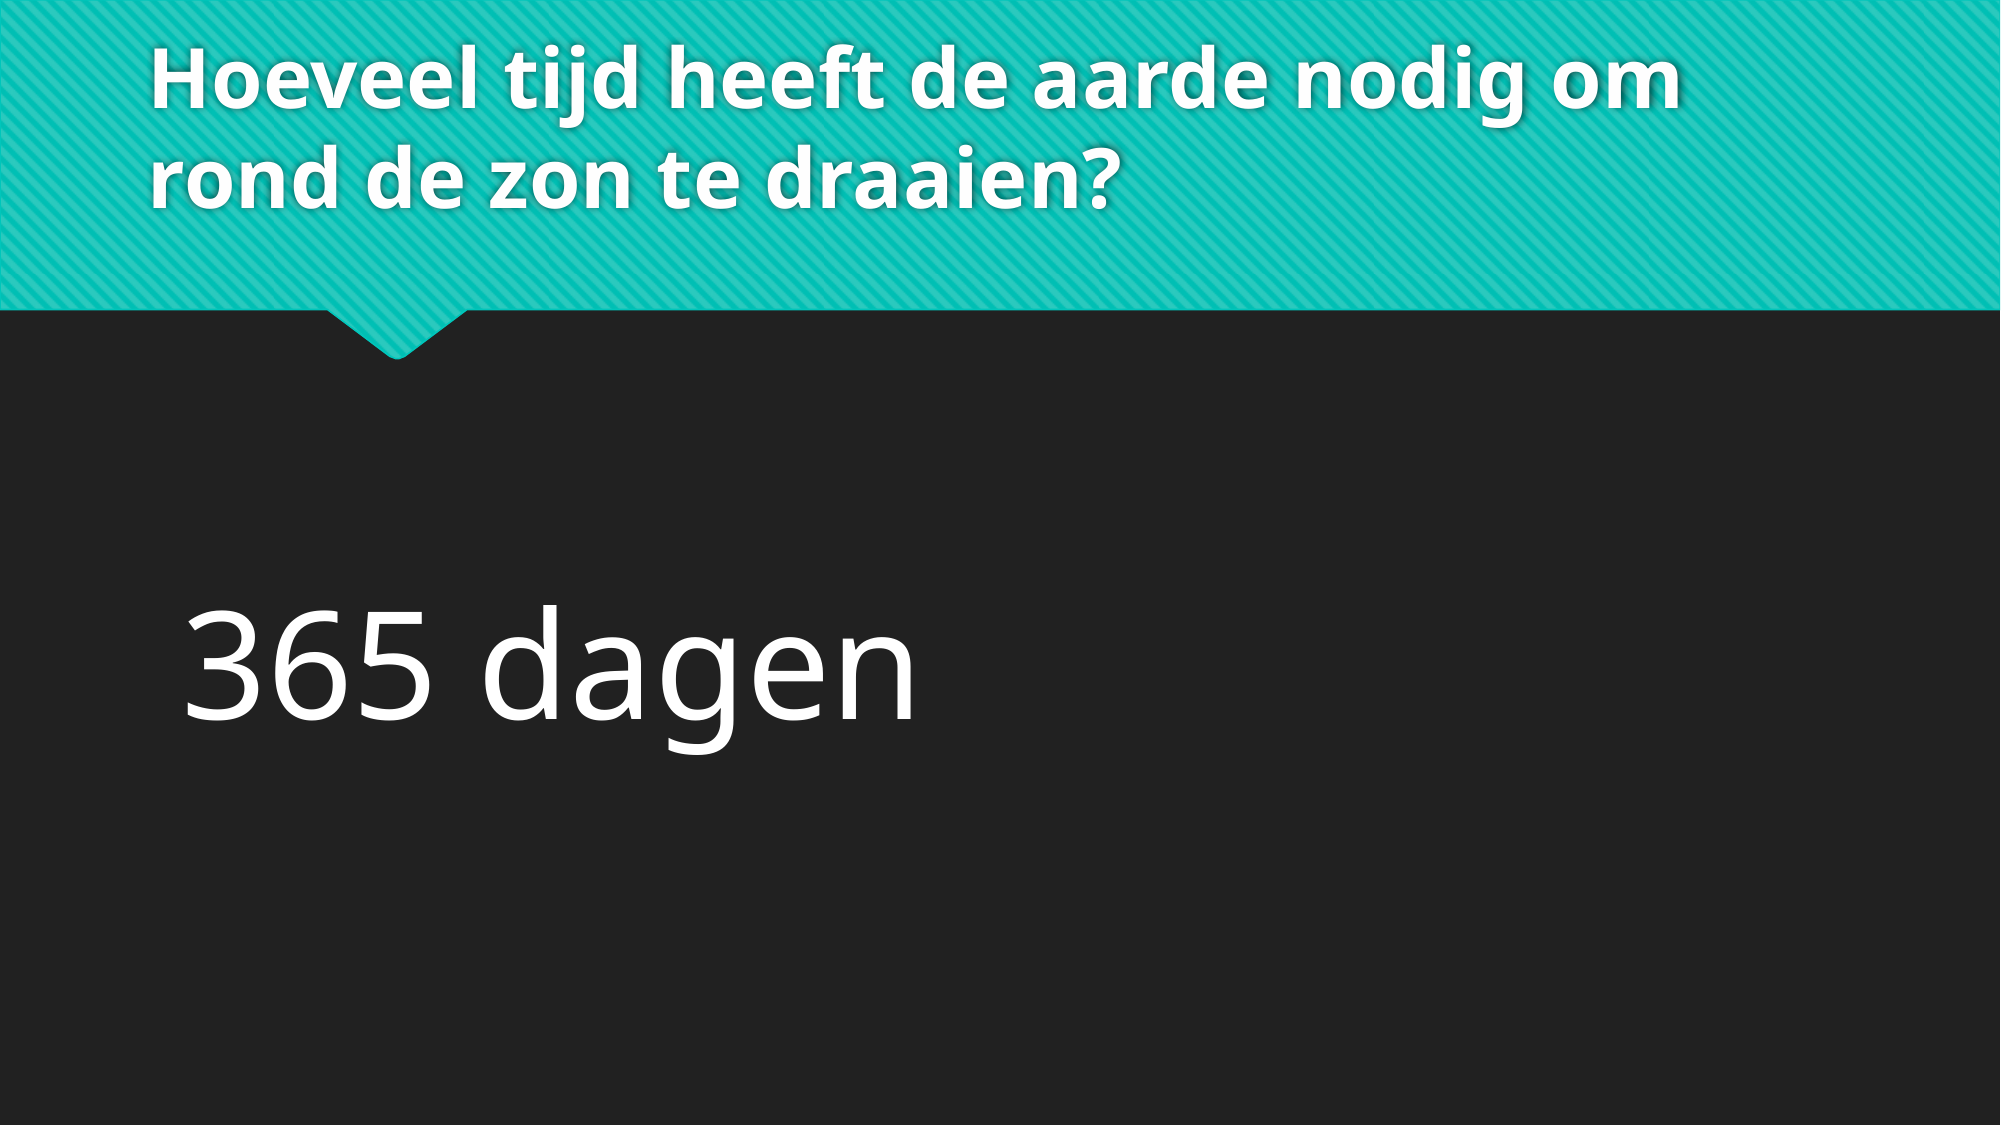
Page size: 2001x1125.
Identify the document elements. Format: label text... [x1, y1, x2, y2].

title Hoeveel tijd heeft de aarde nodig om rond de zon te draaien? [132, 73, 1868, 233]
text_box 365 dagen [166, 562, 1834, 758]
